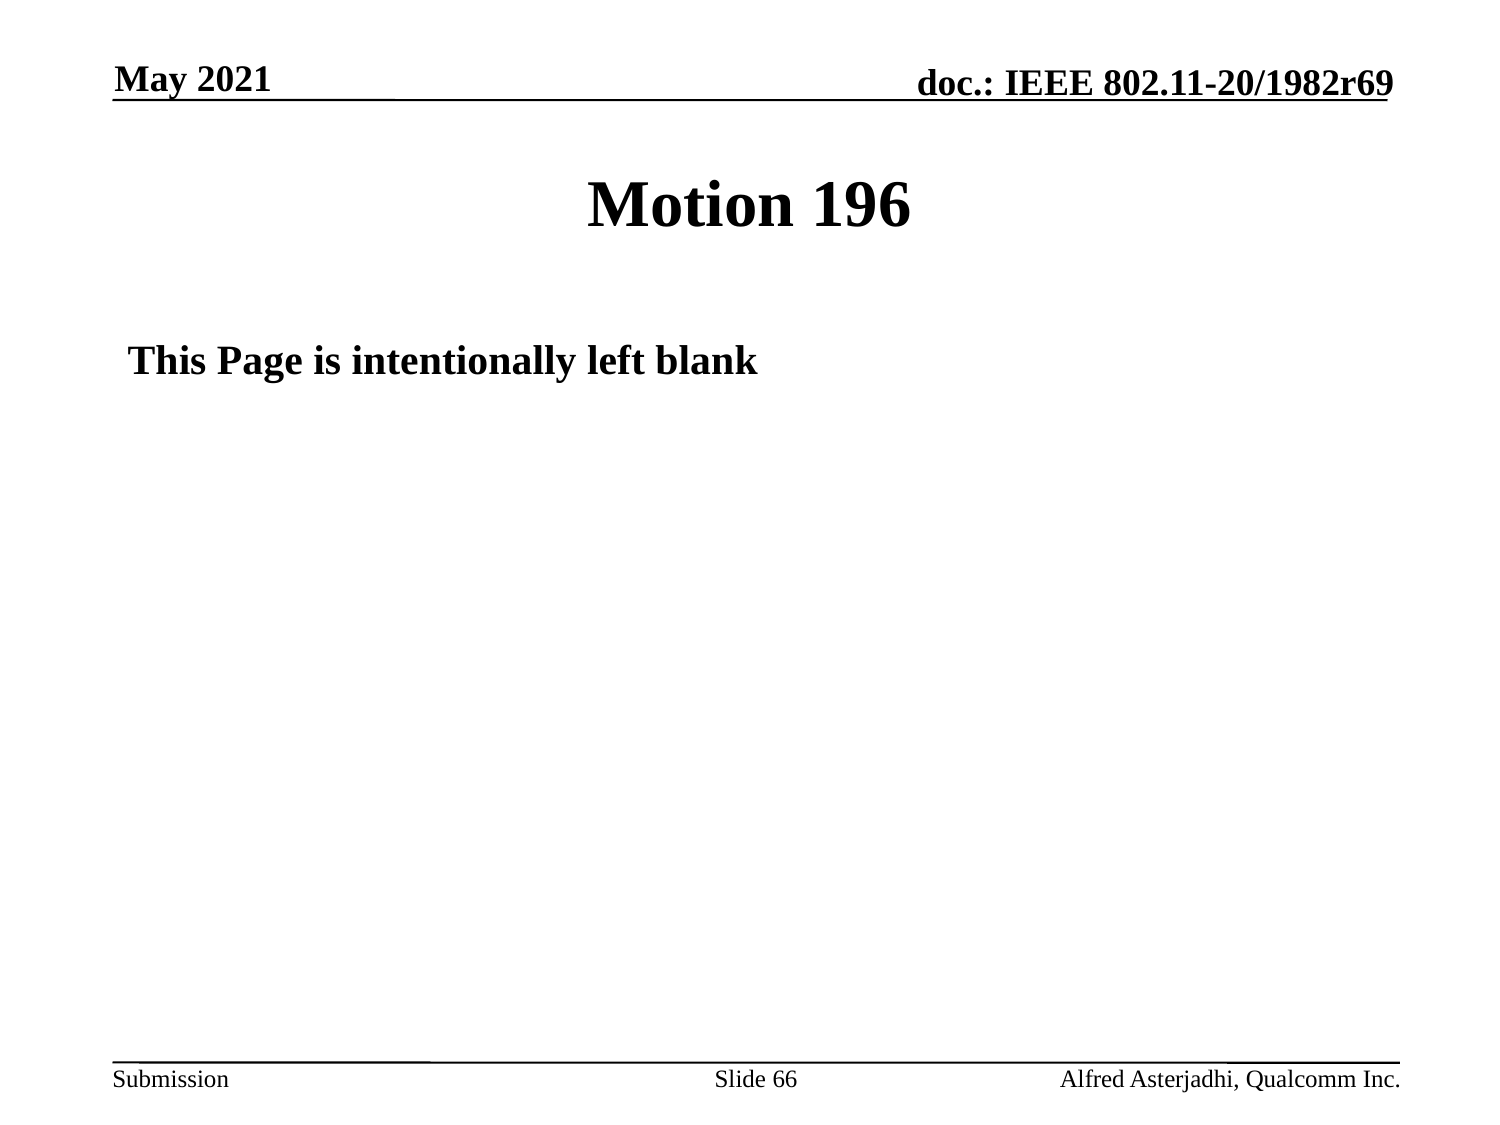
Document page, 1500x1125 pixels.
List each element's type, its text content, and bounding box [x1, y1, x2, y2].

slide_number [114, 54, 423, 100]
slide_number Slide 66 [712, 1061, 800, 1123]
title Motion 196 [112, 112, 1388, 288]
footer Alfred Asterjadhi, Qualcomm Inc. [878, 1061, 1402, 1093]
list This Page is intentionally left blank [112, 324, 1388, 1000]
